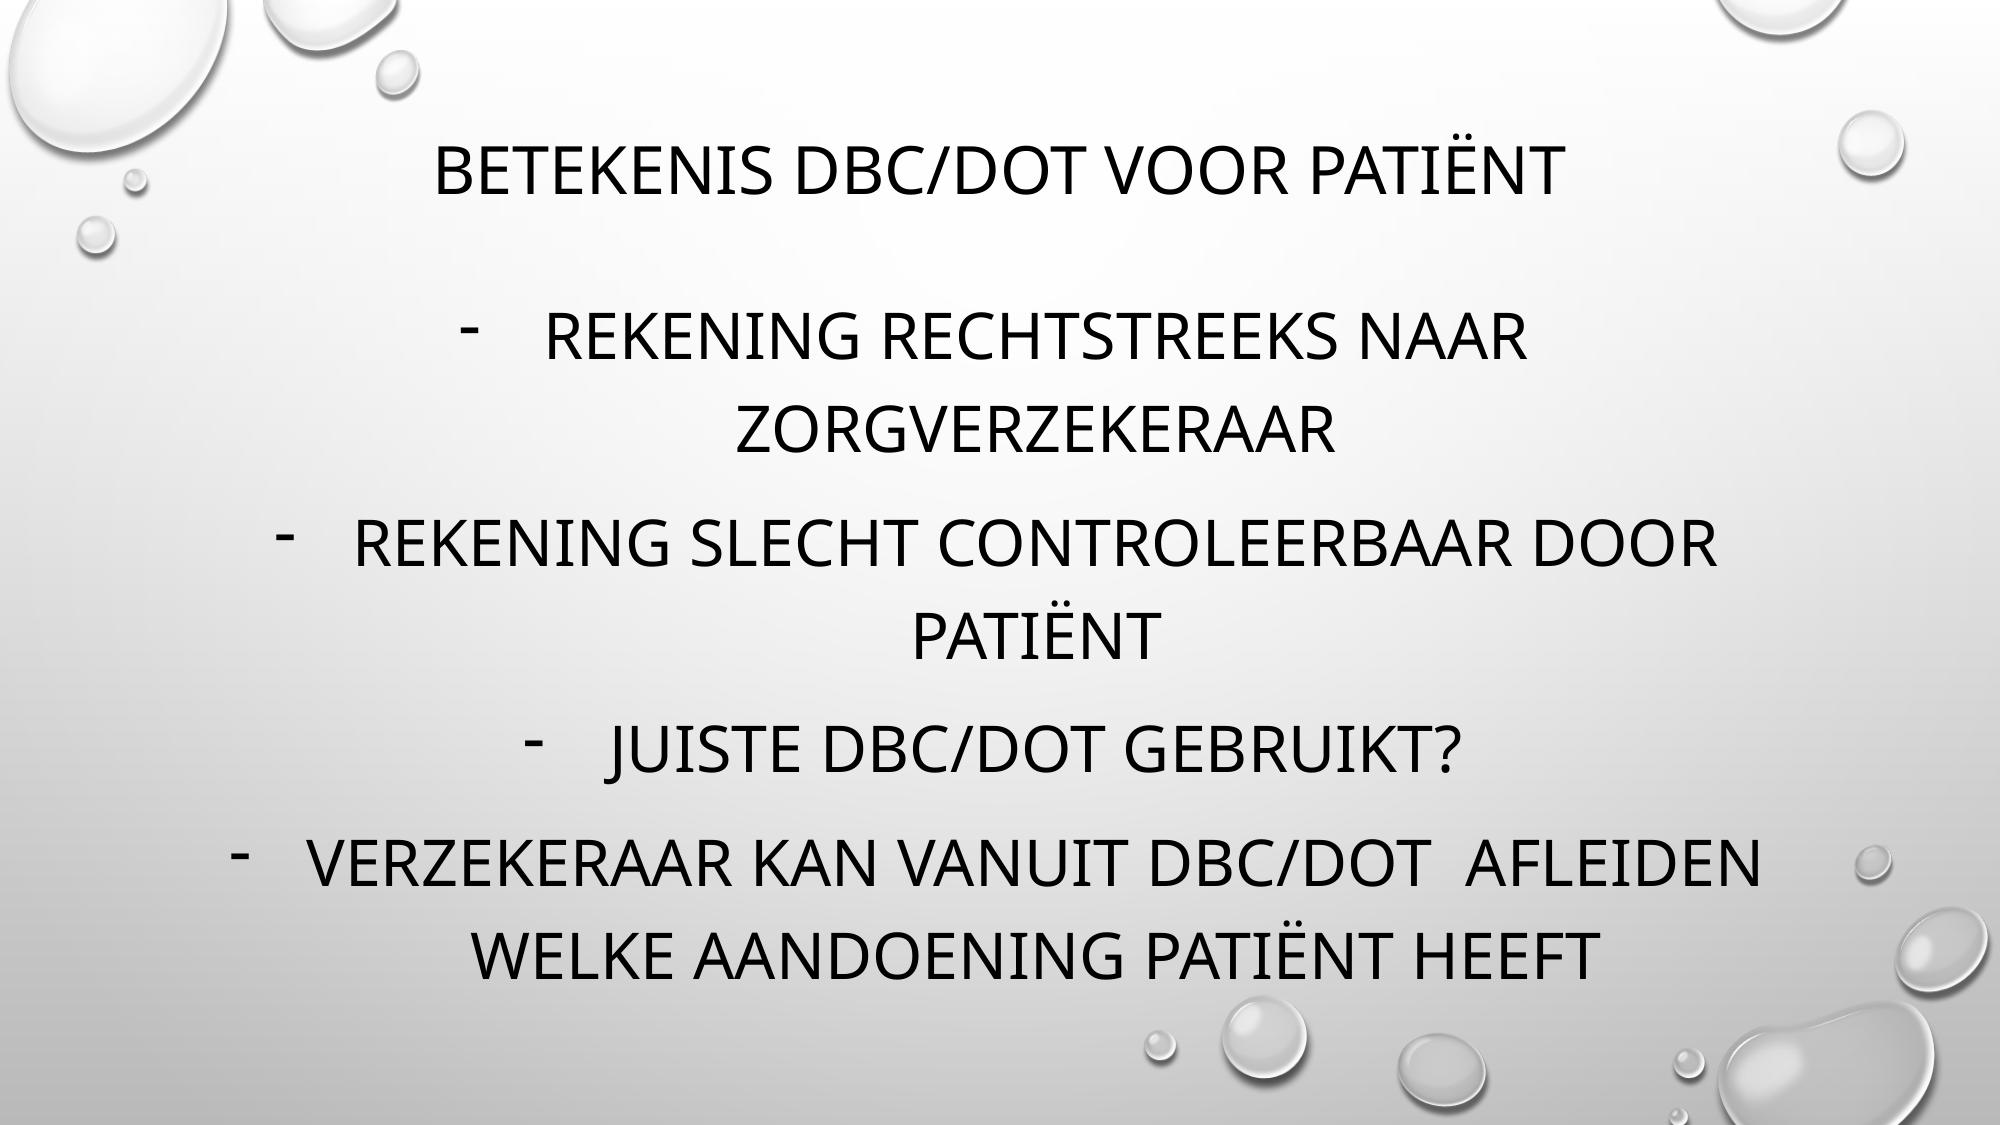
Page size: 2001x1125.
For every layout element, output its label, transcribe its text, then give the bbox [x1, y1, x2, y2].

title Betekenis DBC/DOT voor patiënt [149, 99, 1851, 247]
list Rekening rechtstreeks naar zorgverzekeraar Rekening slecht controleerbaar door patiënt Juiste DBC/DOT gebruikt? Verzekeraar kan vanuit DBC/DOT afleiden welke aandoening patiënt heeft [149, 269, 1851, 1003]
picture [0, 0, 2000, 1125]
